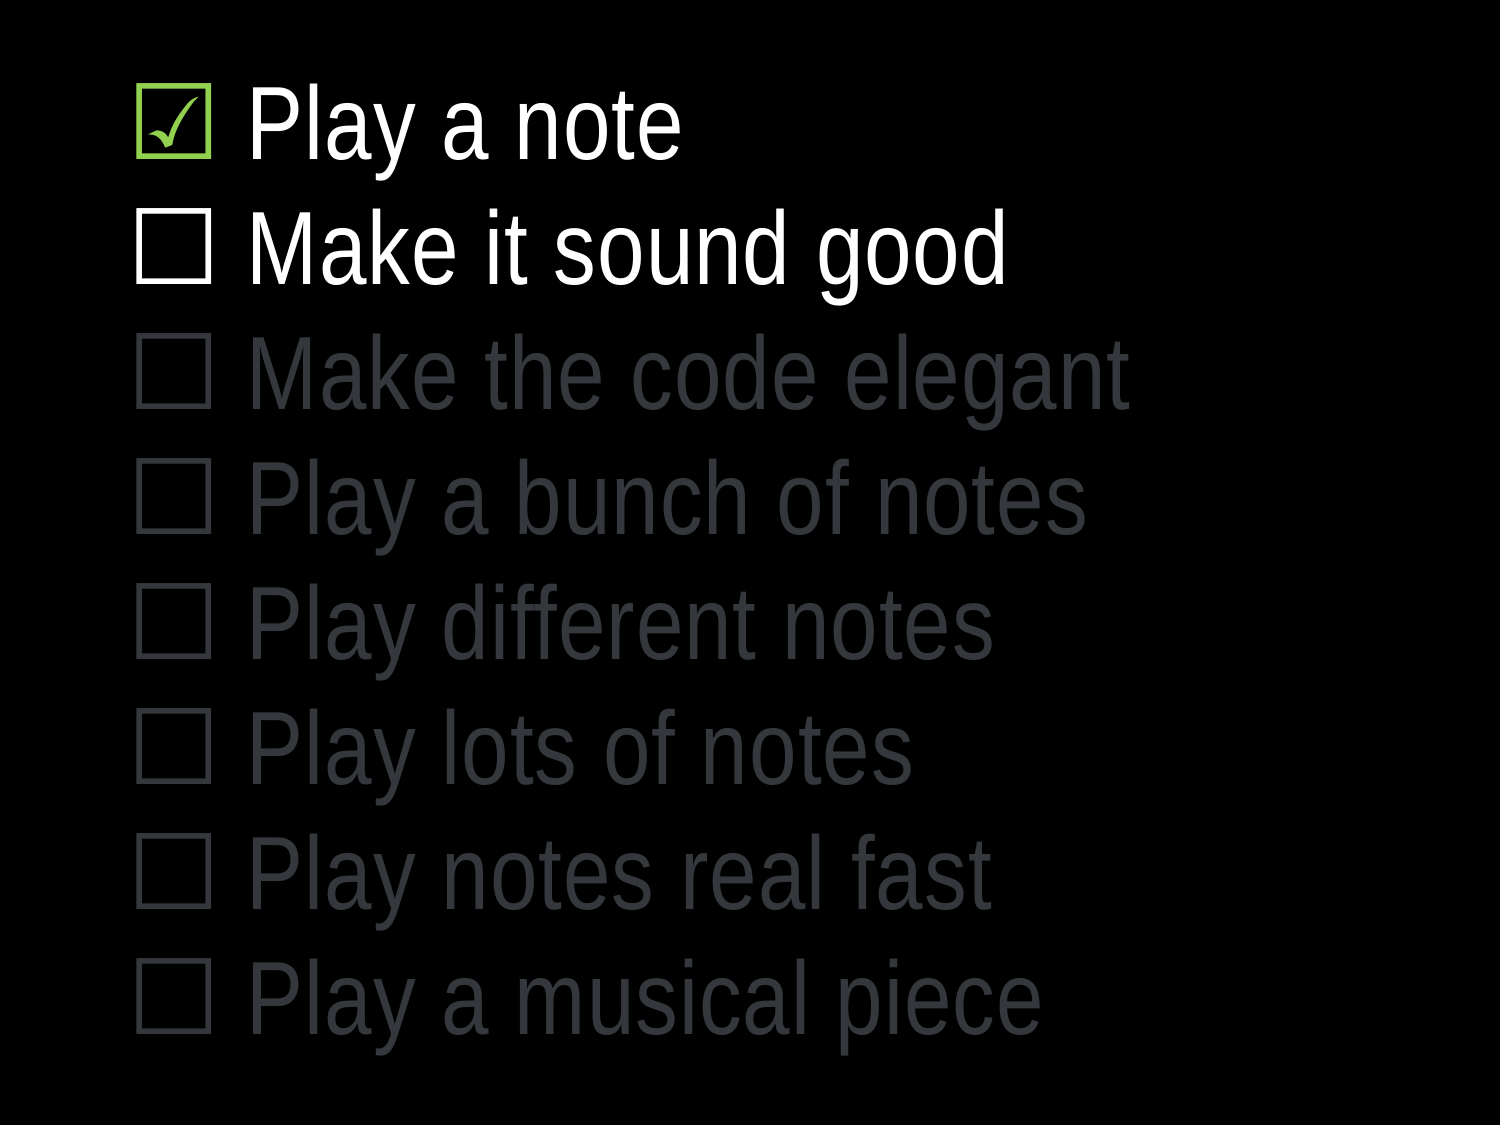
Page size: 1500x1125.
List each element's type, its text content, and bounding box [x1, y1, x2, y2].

text_box ☐ Make it sound good [112, 174, 1388, 299]
text_box ☐ Play different notes [112, 549, 1388, 674]
text_box ☐ Play a bunch of notes [112, 424, 1388, 549]
text_box ☐ Play notes real fast [112, 799, 1388, 938]
text_box ☐ Play a musical piece [112, 938, 1388, 1063]
text_box ☐ Make the code elegant [112, 299, 1388, 424]
title ☑ Play a note [112, 50, 1388, 174]
text_box ☐ Play lots of notes [112, 674, 1388, 799]
